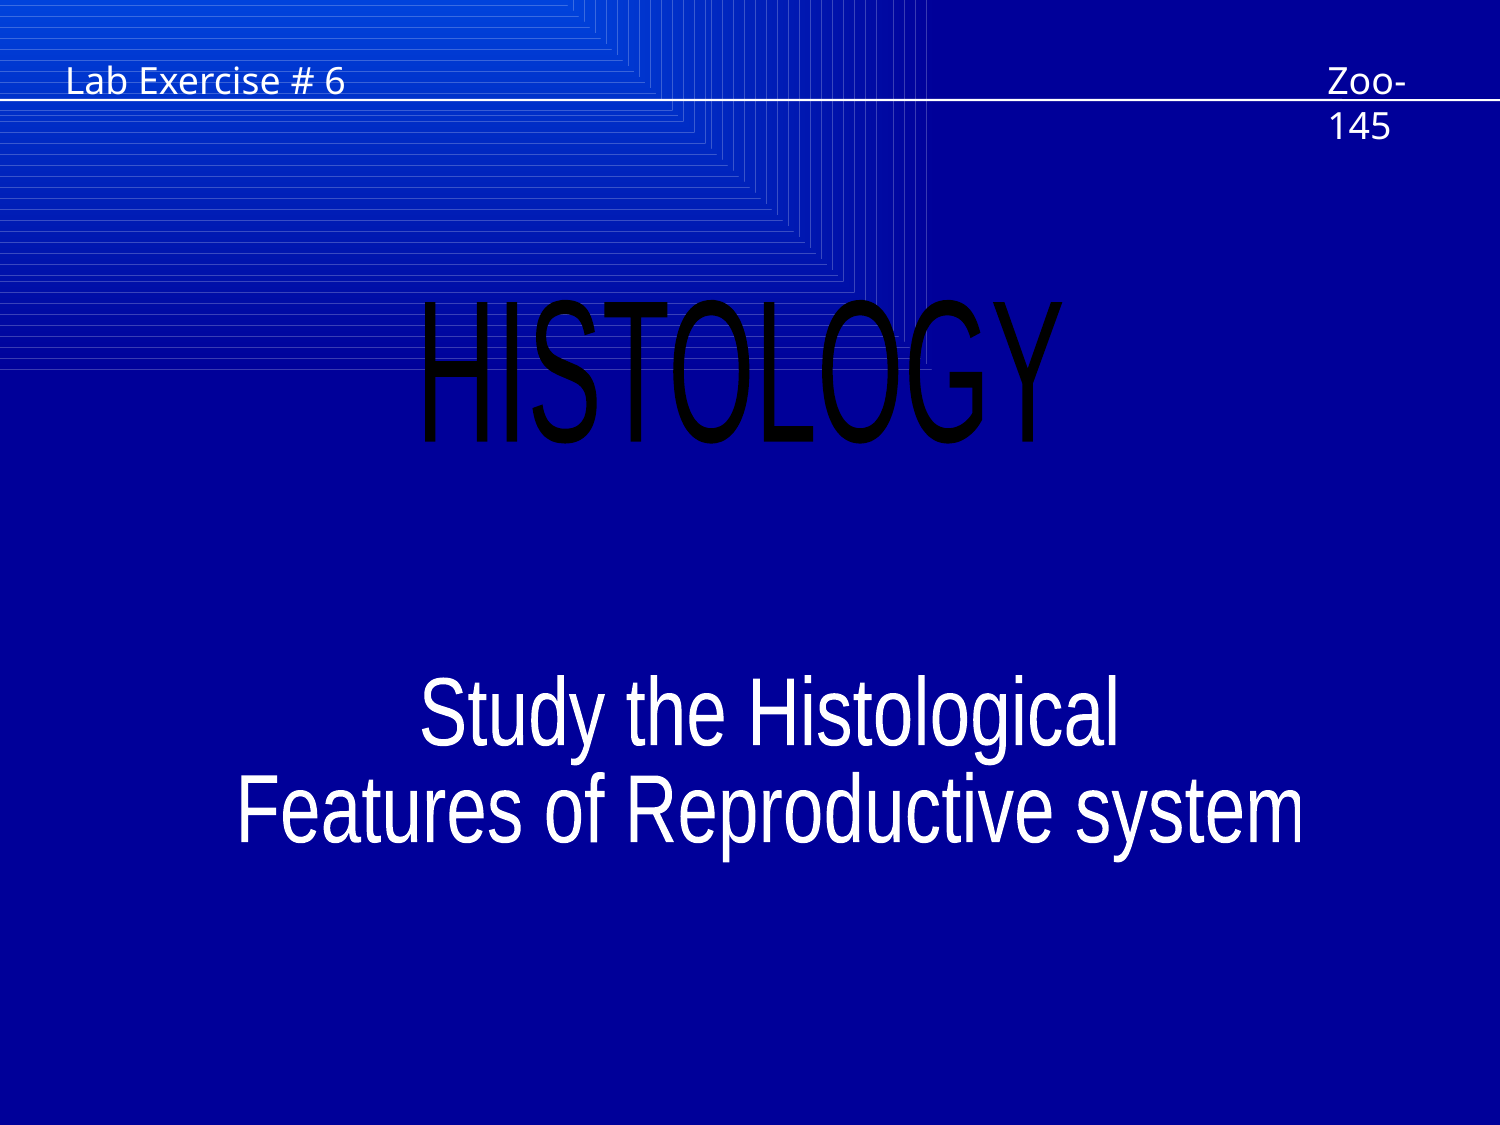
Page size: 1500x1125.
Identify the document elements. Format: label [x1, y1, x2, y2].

text_box [0, 49, 1500, 111]
